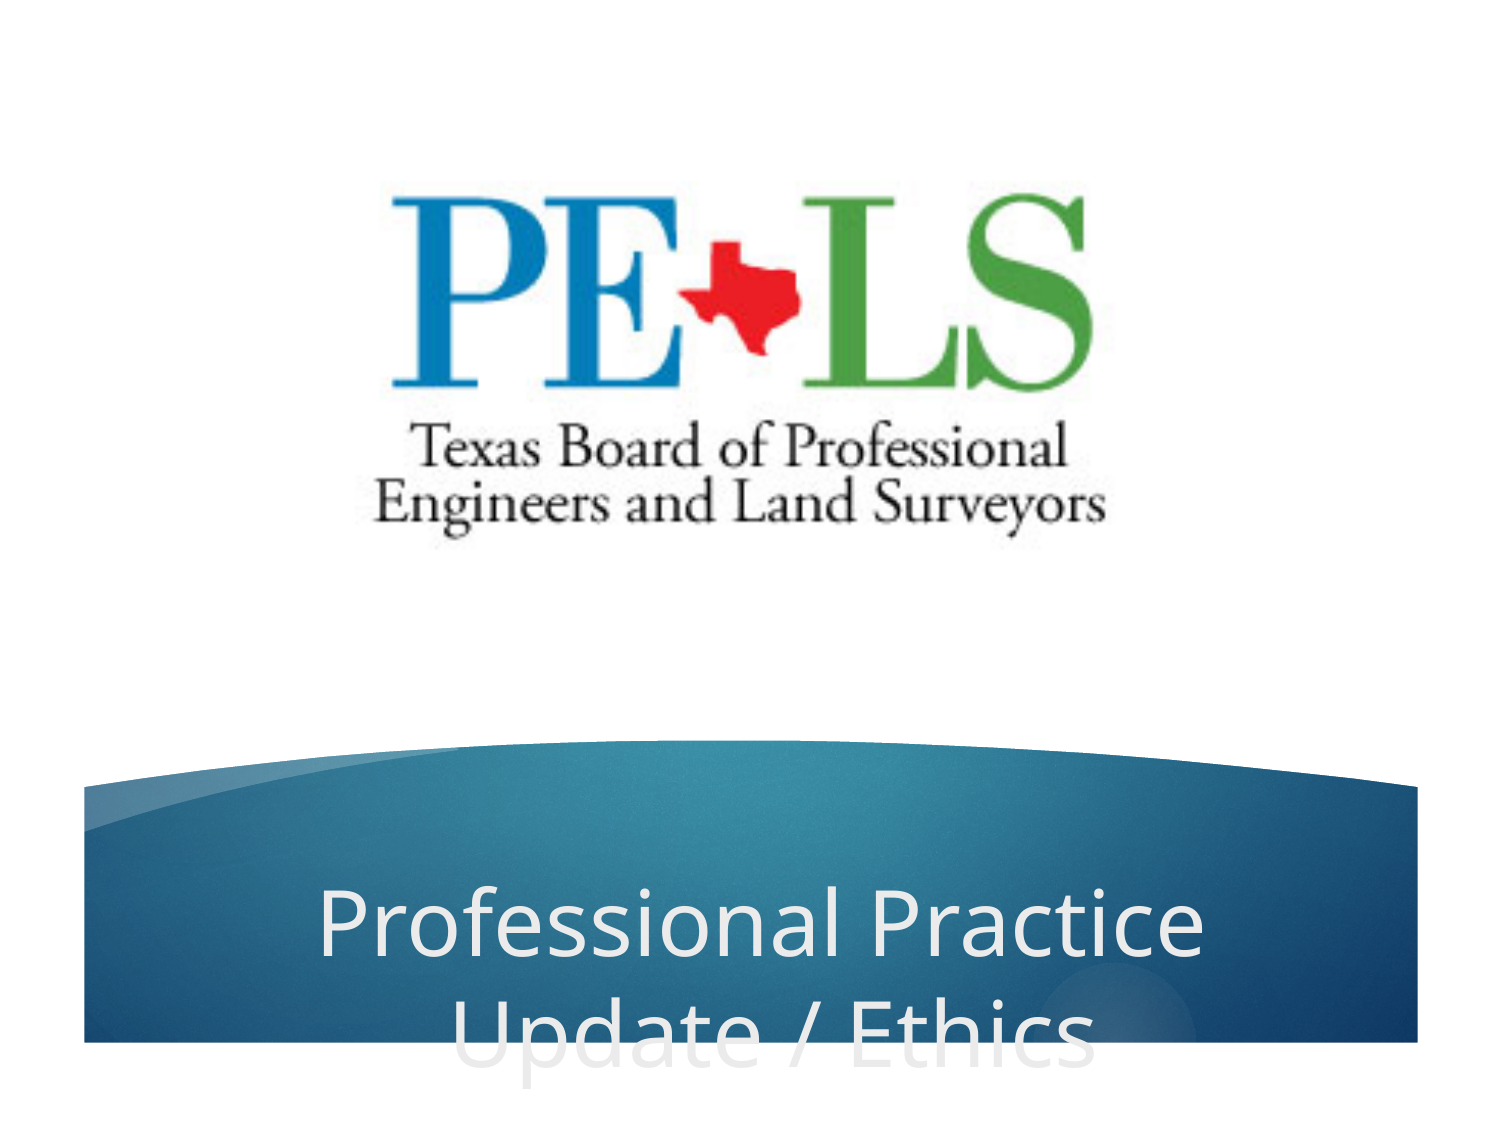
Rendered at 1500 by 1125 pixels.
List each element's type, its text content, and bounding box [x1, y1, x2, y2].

text_box Professional Practice Update / Ethics [103, 869, 1444, 1113]
picture [332, 133, 1168, 593]
